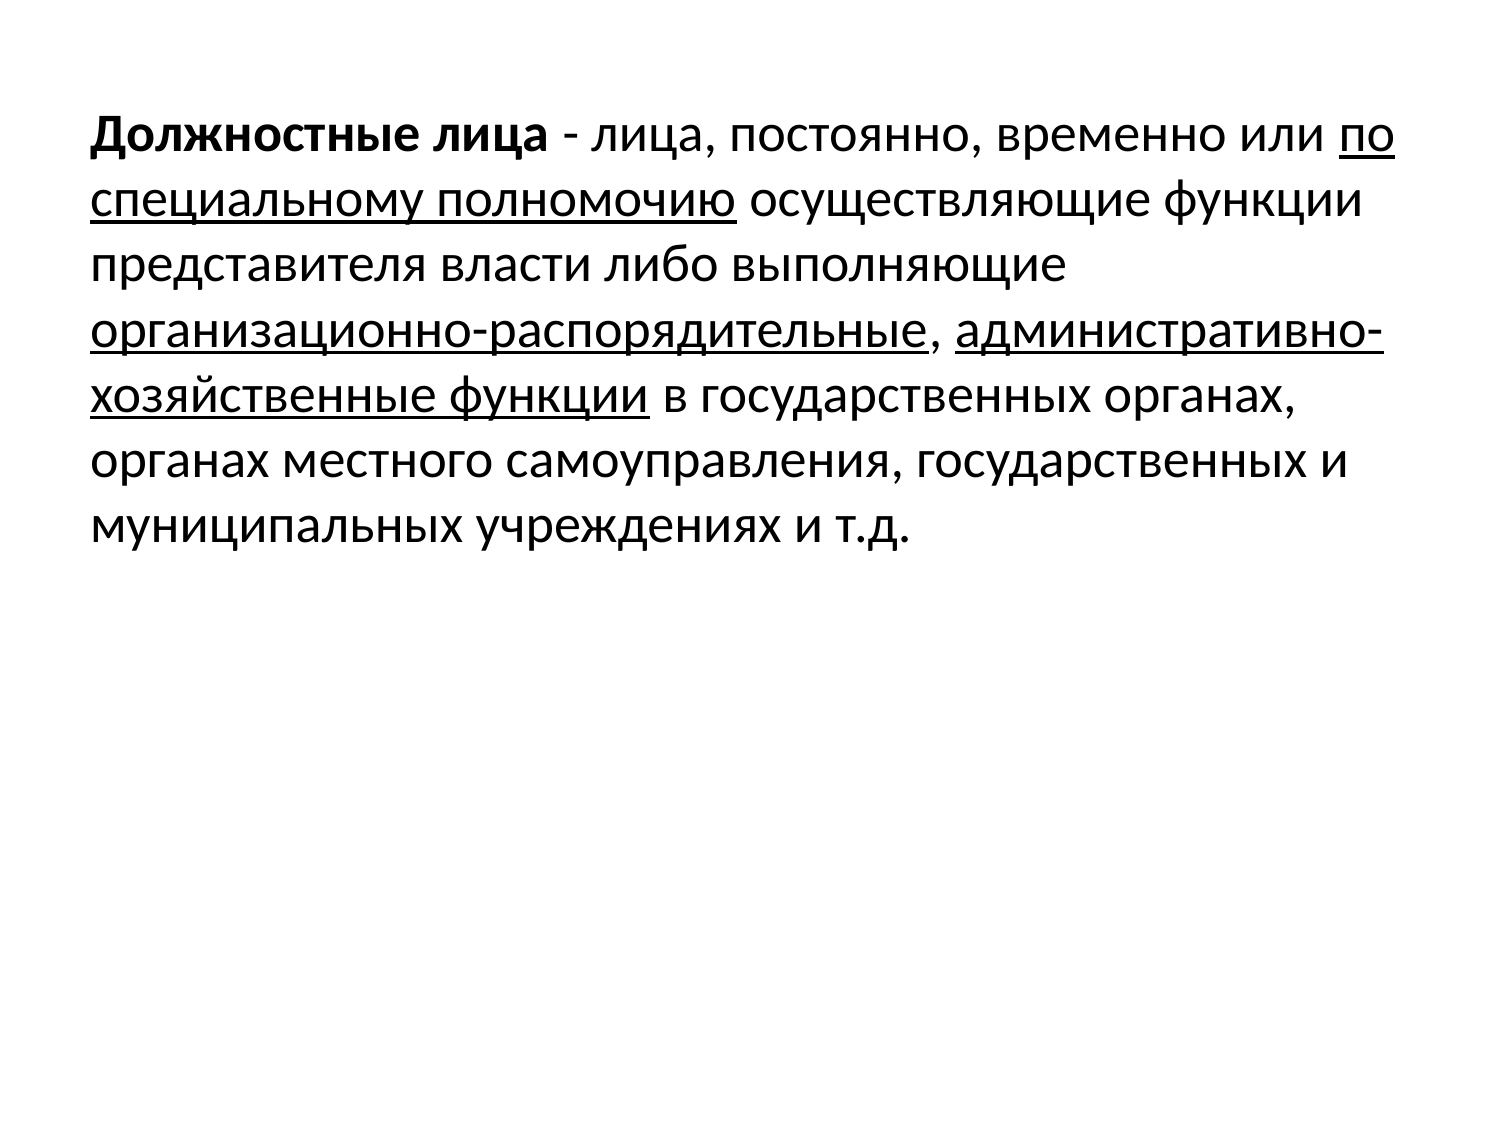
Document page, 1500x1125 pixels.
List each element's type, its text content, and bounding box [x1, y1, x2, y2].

list Должностные лица - лица, постоянно, временно или по специальному полномочию осуществляющие функции представителя власти либо выполняющие организационно-распорядительные, административно-хозяйственные функции в государственных органах, органах местного самоуправления, государственных и муниципальных учреждениях и т.д. [75, 90, 1425, 1083]
